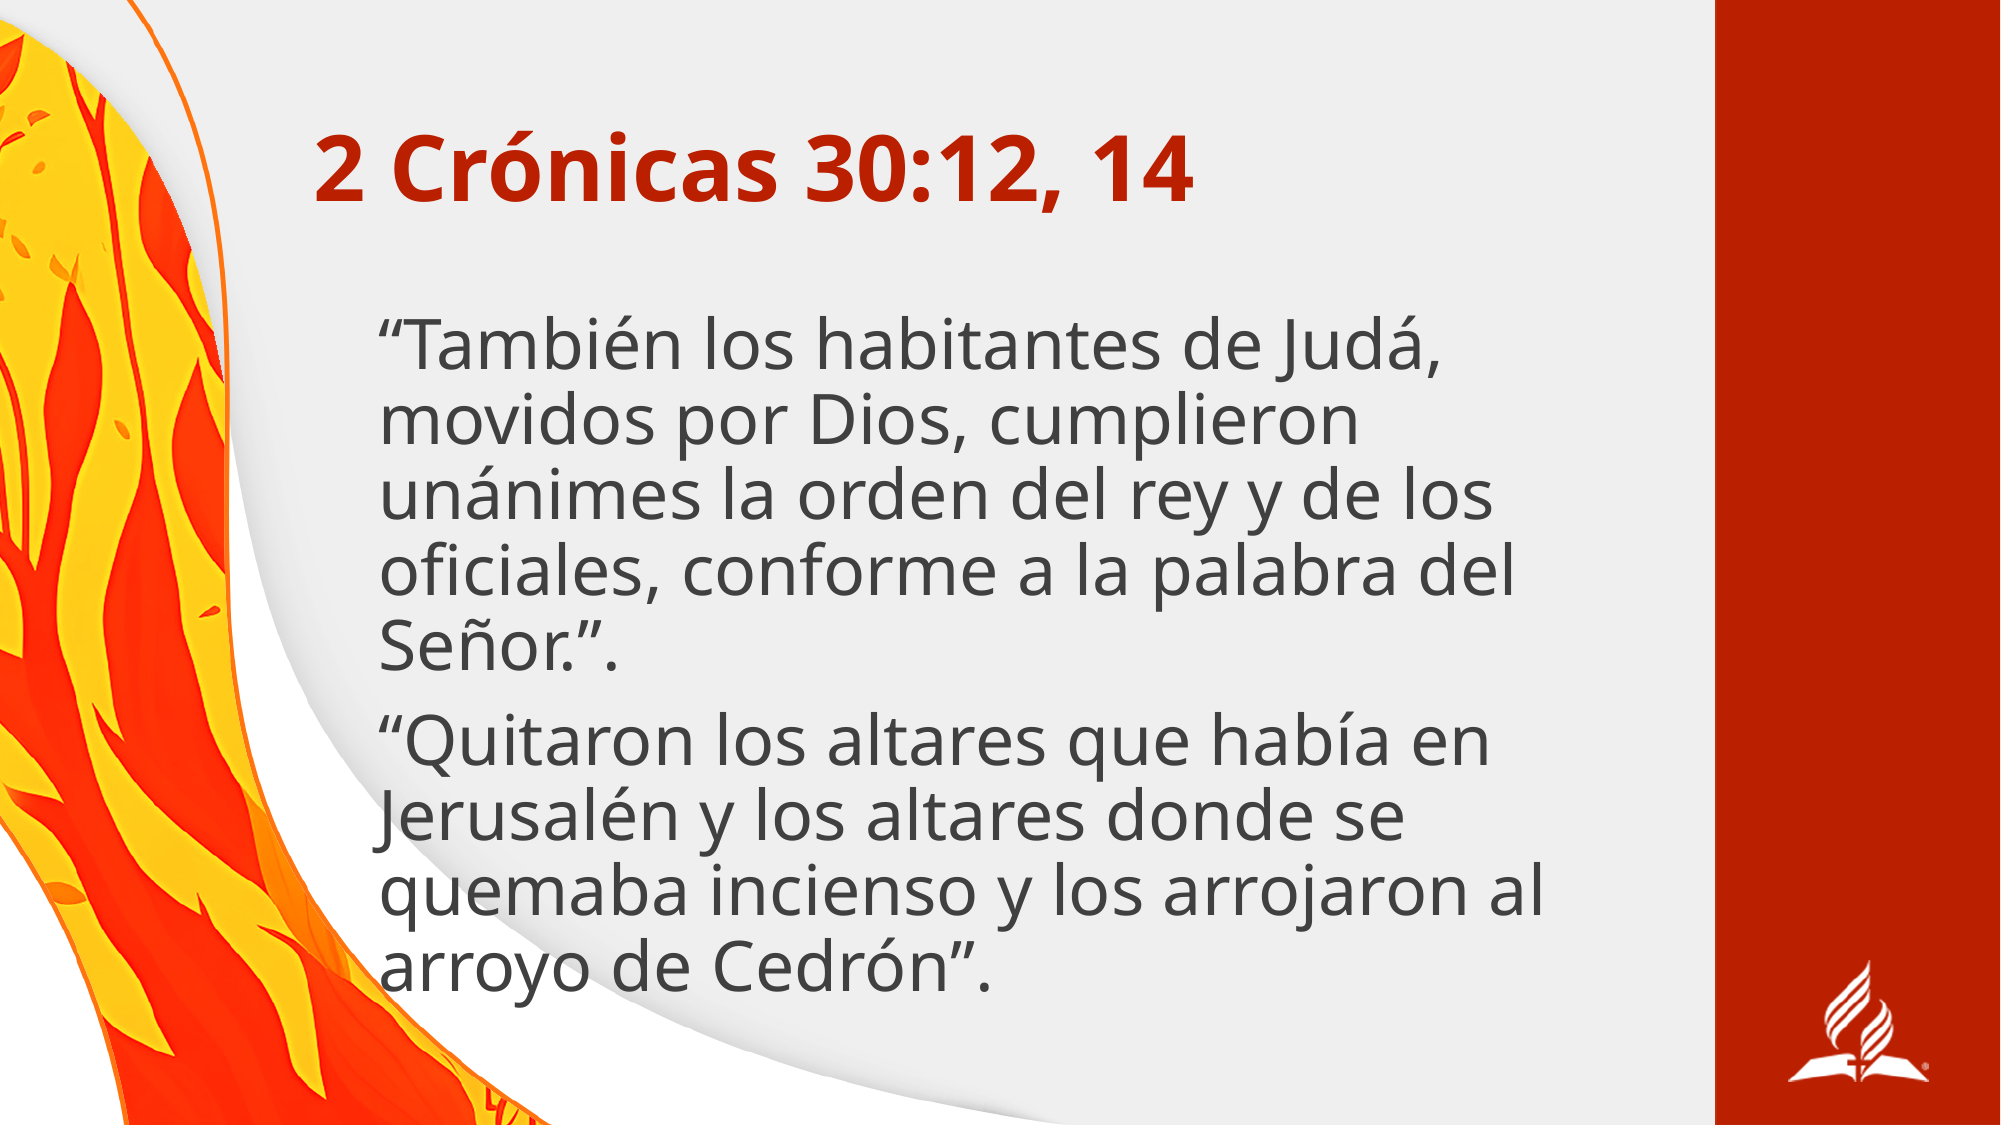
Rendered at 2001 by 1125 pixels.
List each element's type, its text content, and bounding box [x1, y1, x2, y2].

title 2 Crónicas 30:12, 14 [298, 63, 1643, 281]
list “También los habitantes de Judá, movidos por Dios, cumplieron unánimes la orden del rey y de los oficiales, conforme a la palabra del Señor.”. “Quitaron los altares que había en Jerusalén y los altares donde se quemaba incienso y los arrojaron al arroyo de Cedrón”. [363, 301, 1659, 1016]
picture [0, 0, 2001, 1125]
